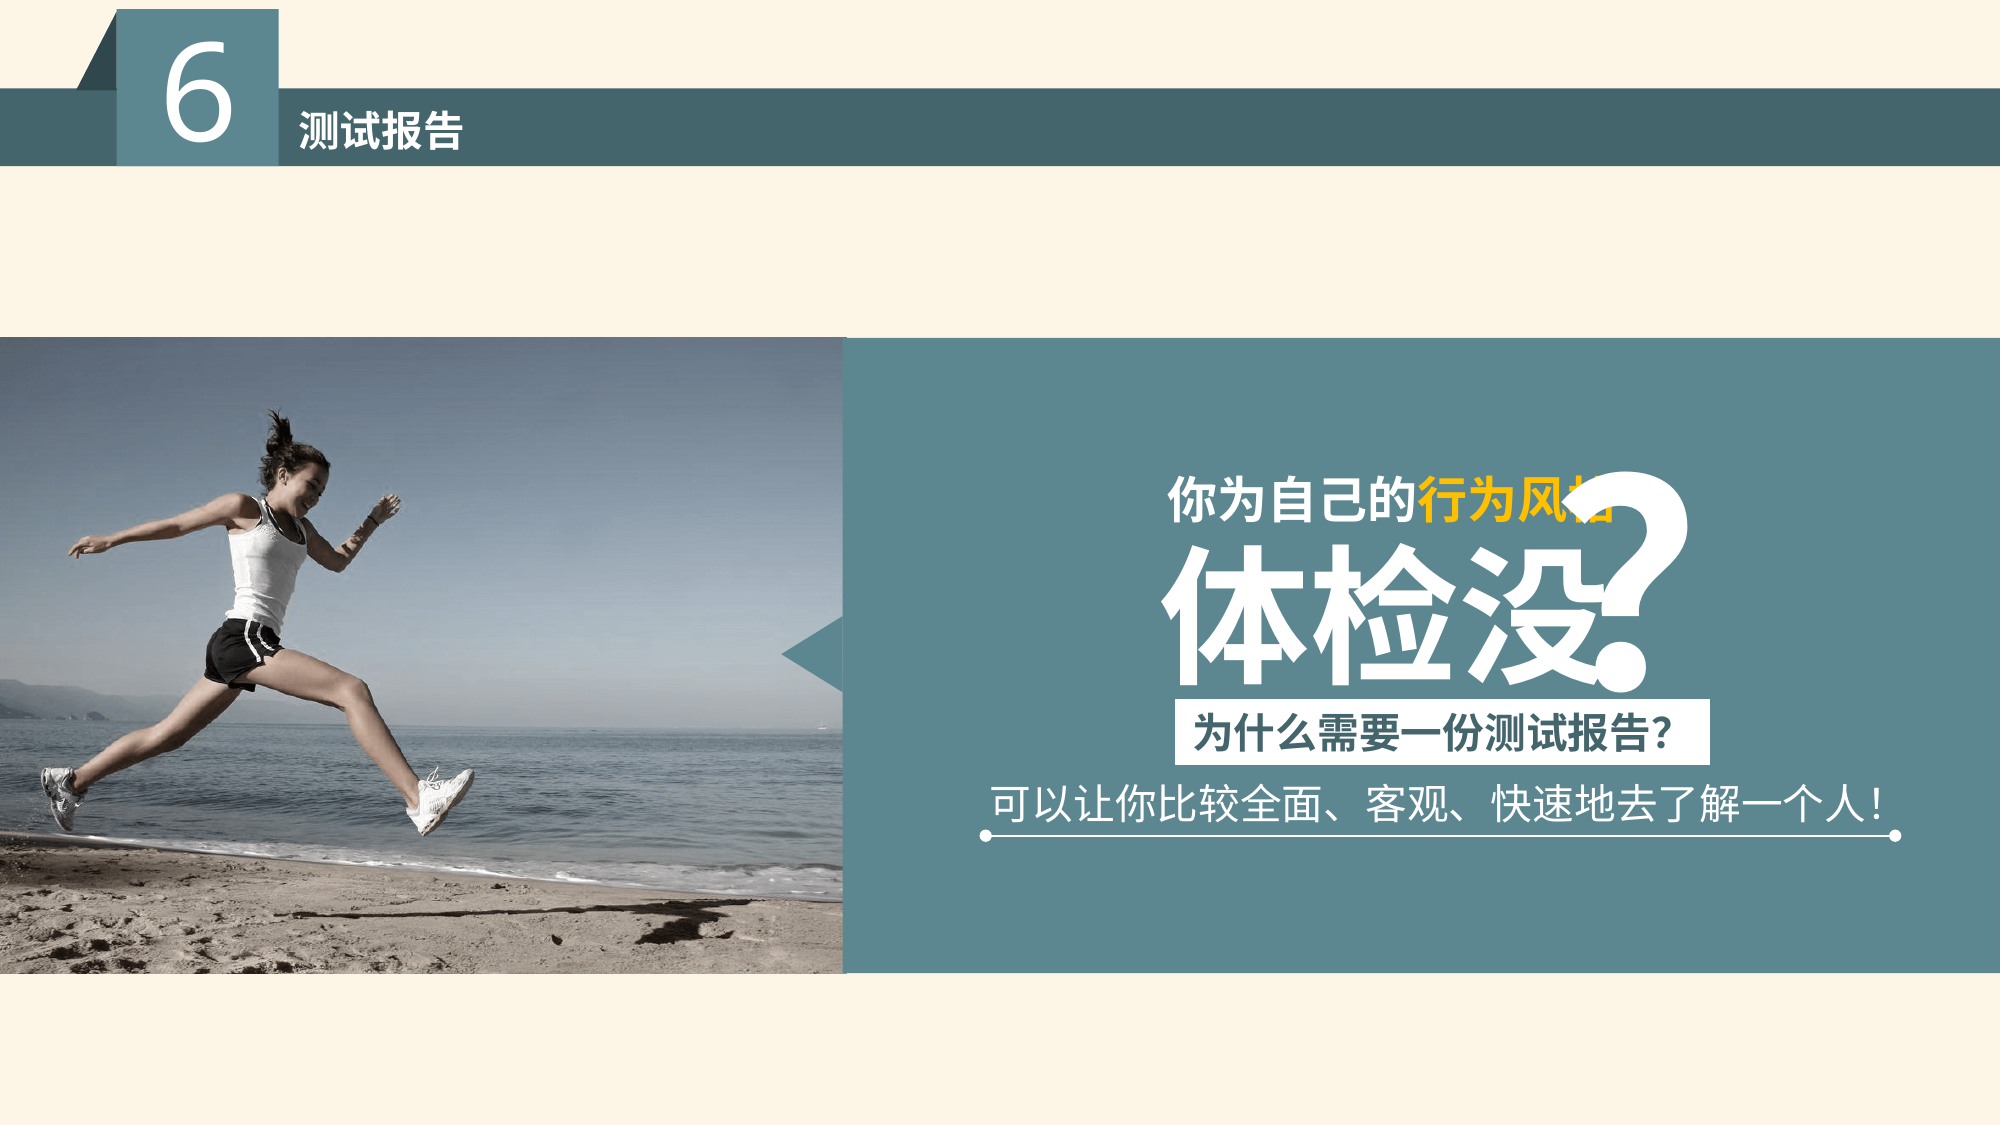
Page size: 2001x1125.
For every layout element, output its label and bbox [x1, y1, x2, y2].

text_box [0, 0, 2000, 179]
text_box [781, 337, 2000, 974]
picture [0, 337, 781, 974]
text_box [974, 395, 1928, 837]
